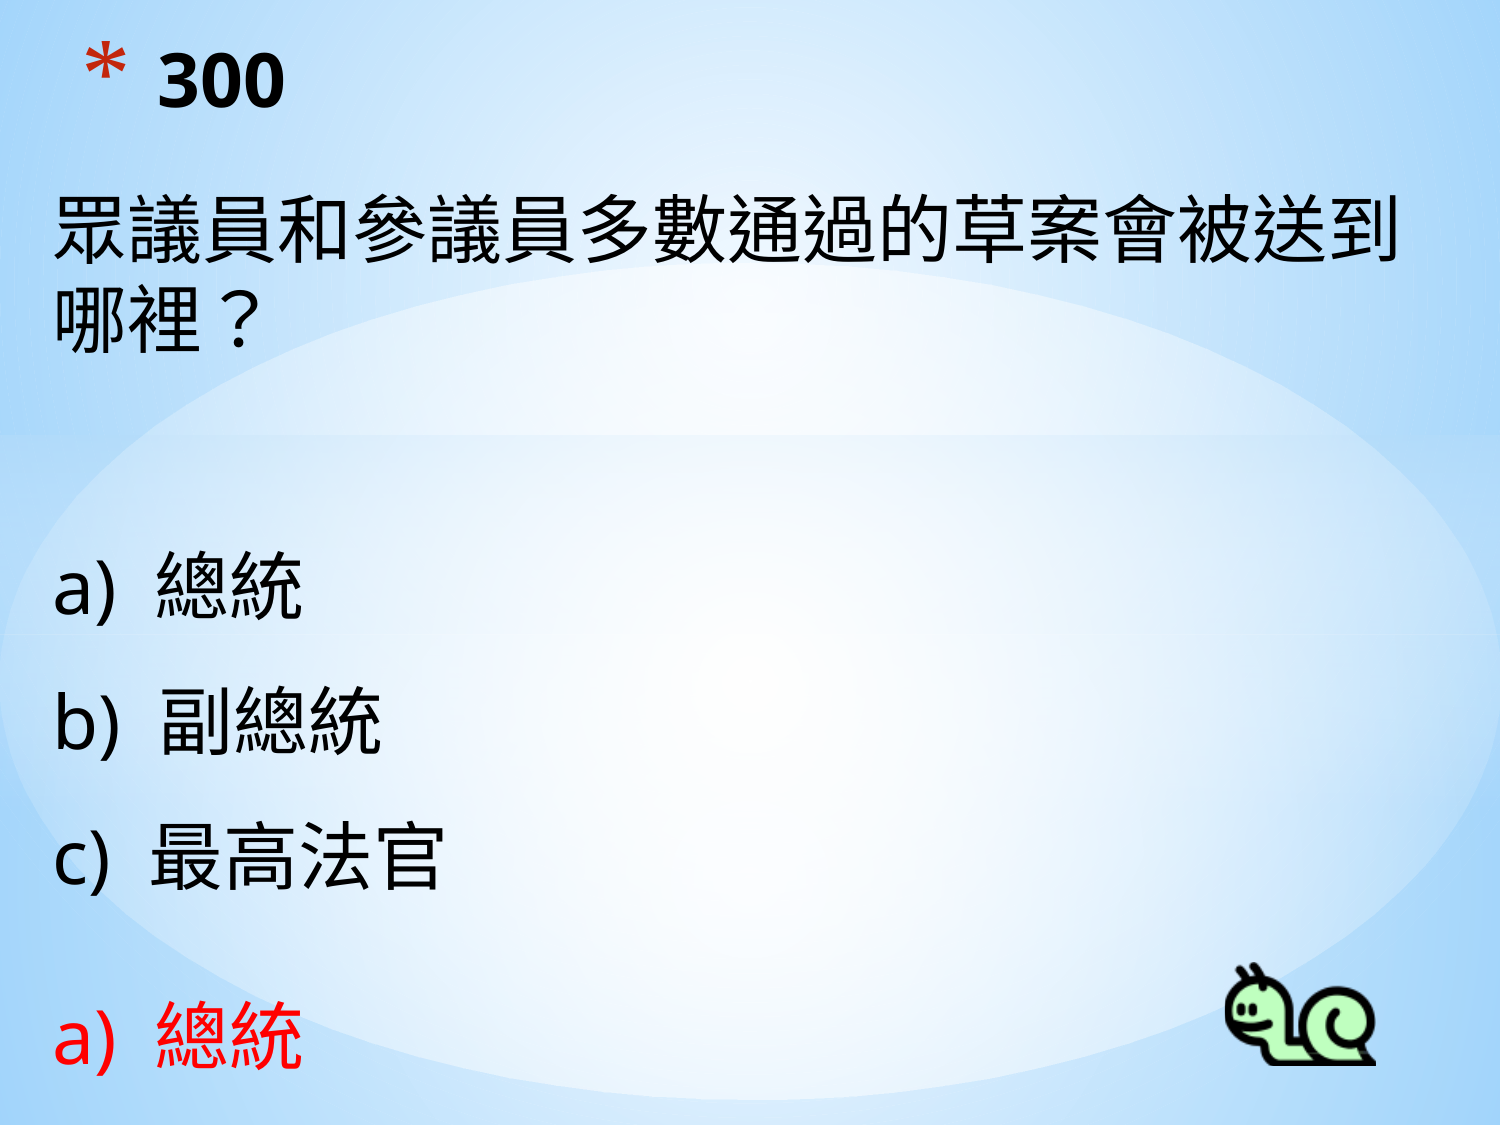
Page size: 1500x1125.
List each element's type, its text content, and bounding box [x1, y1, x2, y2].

picture [1224, 962, 1377, 1067]
text_box 眾議員和參議員多數通過的草案會被送到哪裡？ [37, 174, 1463, 550]
title 300 [37, 24, 375, 150]
text_box a) 總統 b) 副總統 c) 最高法官 a) 總統 [37, 487, 1242, 1125]
